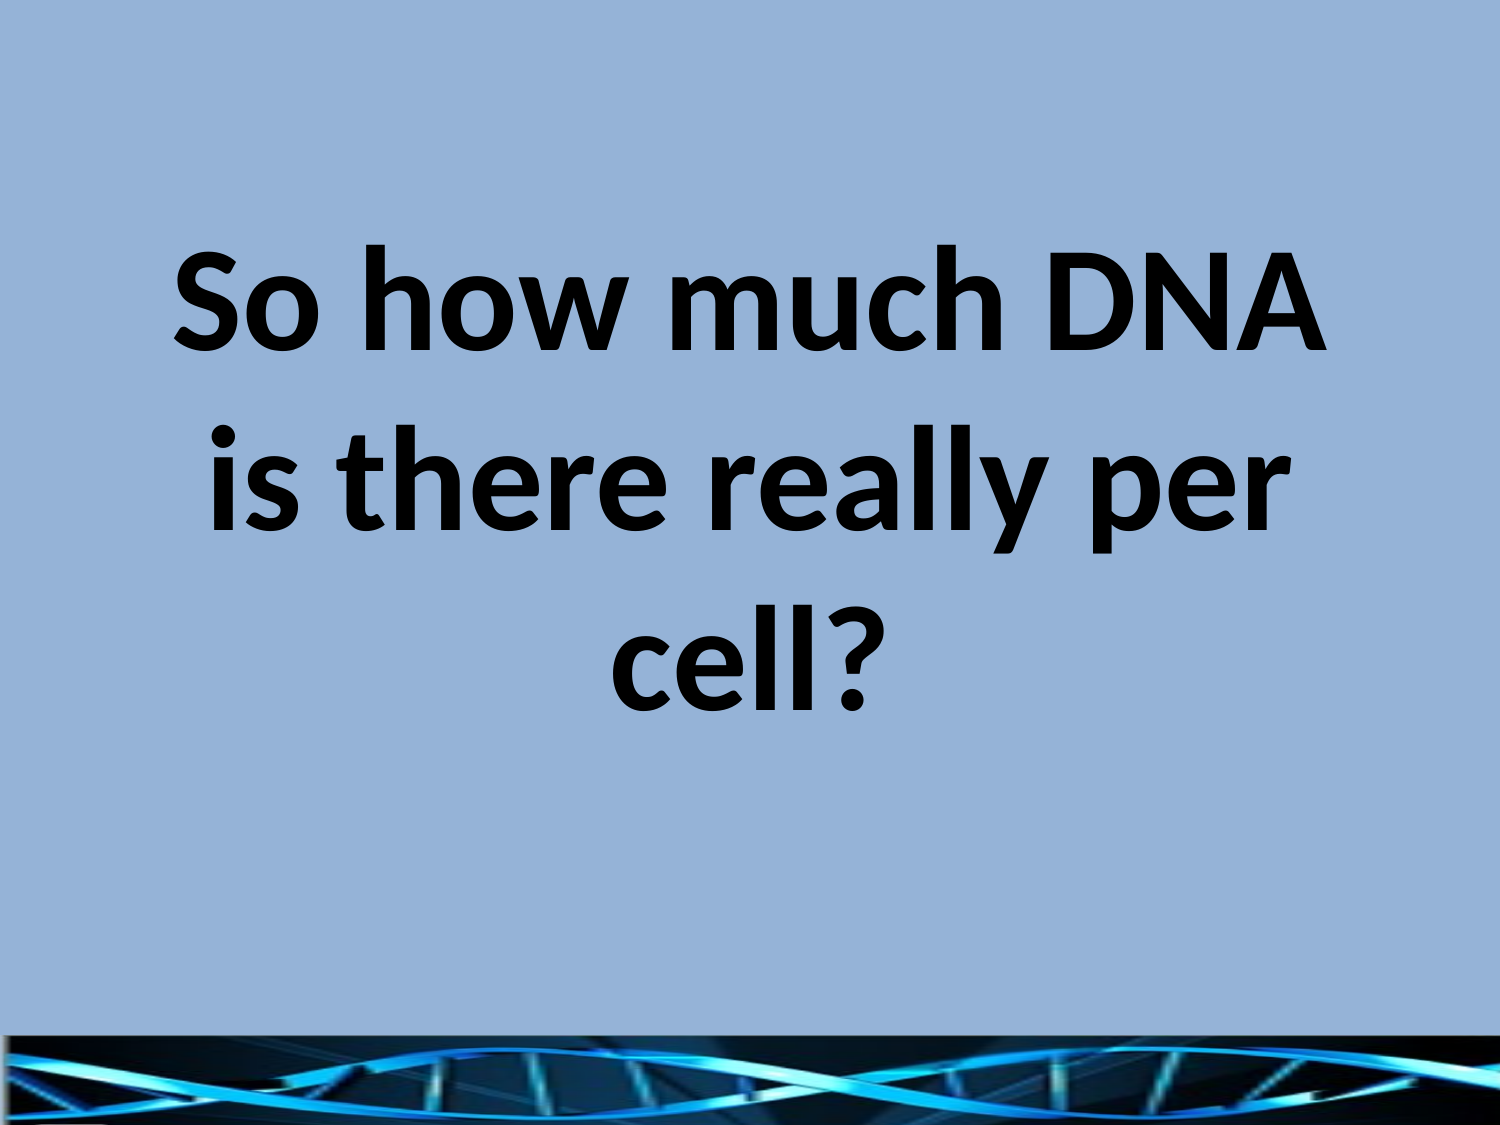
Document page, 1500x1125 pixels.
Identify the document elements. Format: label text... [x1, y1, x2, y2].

title So how much DNA is there really per cell? [112, 349, 705, 591]
title So how much DNA is there really per cell? [807, 349, 1388, 591]
picture [4, 323, 1500, 1125]
